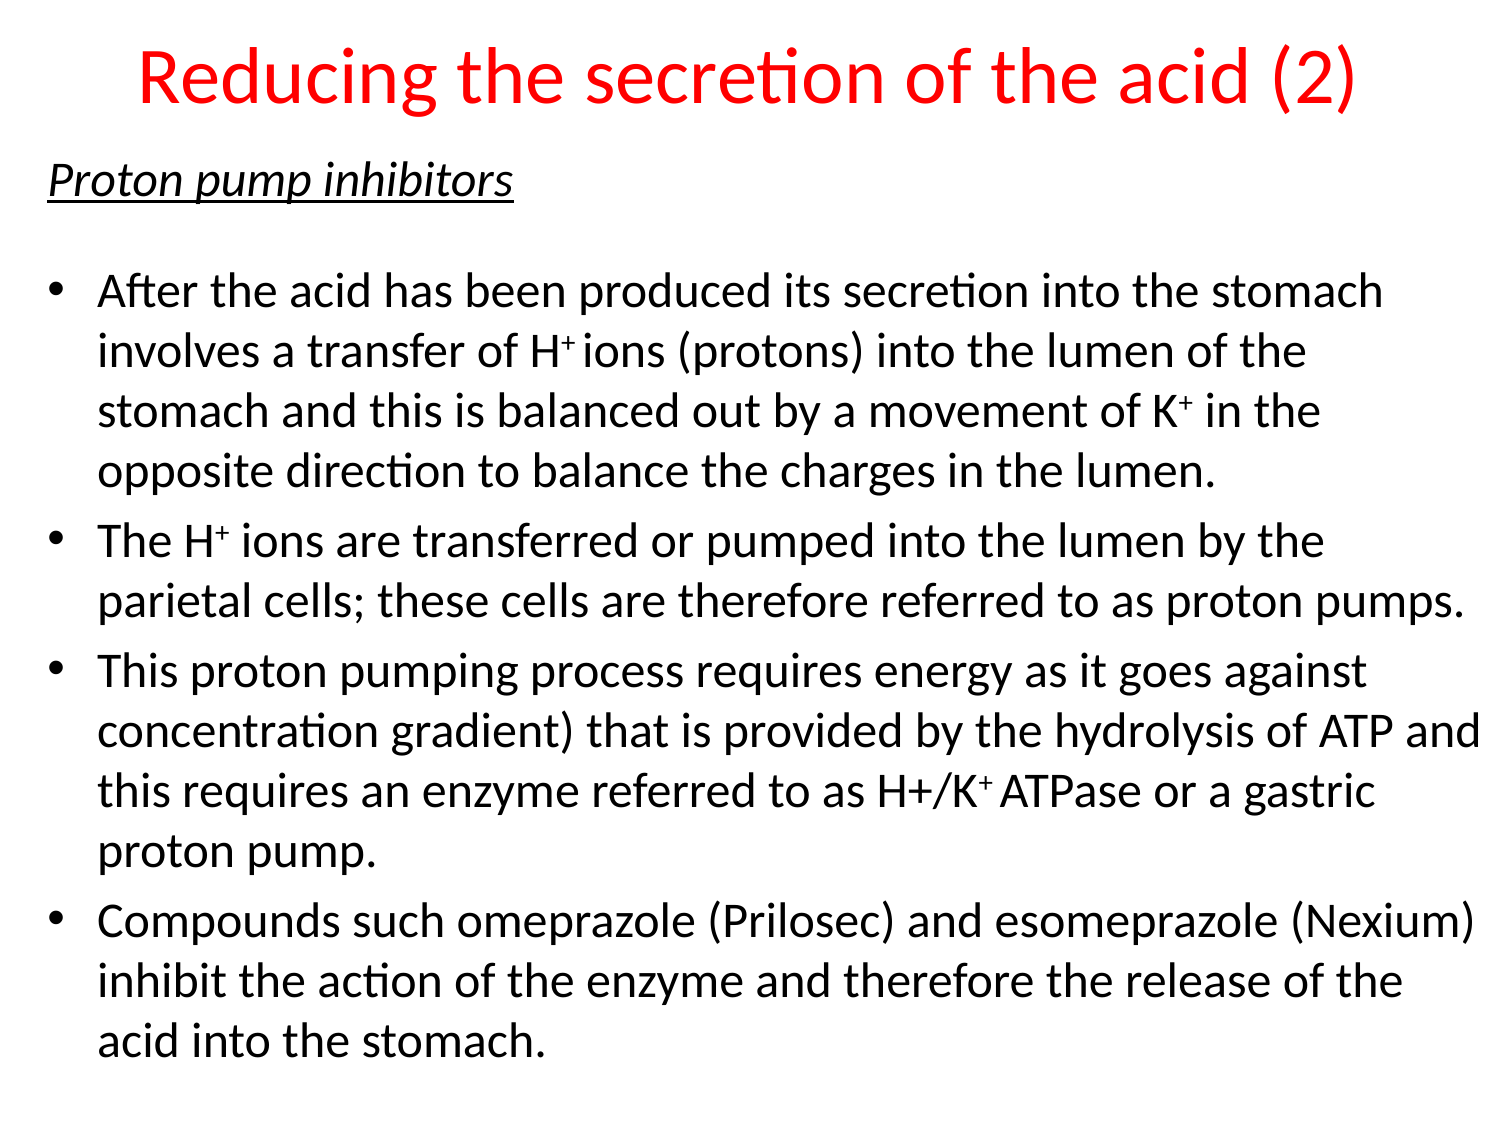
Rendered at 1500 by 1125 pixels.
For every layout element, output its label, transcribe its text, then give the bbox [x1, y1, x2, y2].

list Proton pump inhibitors After the acid has been produced its secretion into the stomach involves a transfer of H+ ions (protons) into the lumen of the stomach and this is balanced out by a movement of K+ in the opposite direction to balance the charges in the lumen. The H+ ions are transferred or pumped into the lumen by the parietal cells; these cells are therefore referred to as proton pumps. This proton pumping process requires energy as it goes against concentration gradient) that is provided by the hydrolysis of ATP and this requires an enzyme referred to as H+/K+ ATPase or a gastric proton pump. Compounds such omeprazole (Prilosec) and esomeprazole (Nexium) inhibit the action of the enzyme and therefore the release of the acid into the stomach. [32, 138, 1500, 1125]
title Reducing the secretion of the acid (2) [75, 0, 1425, 138]
